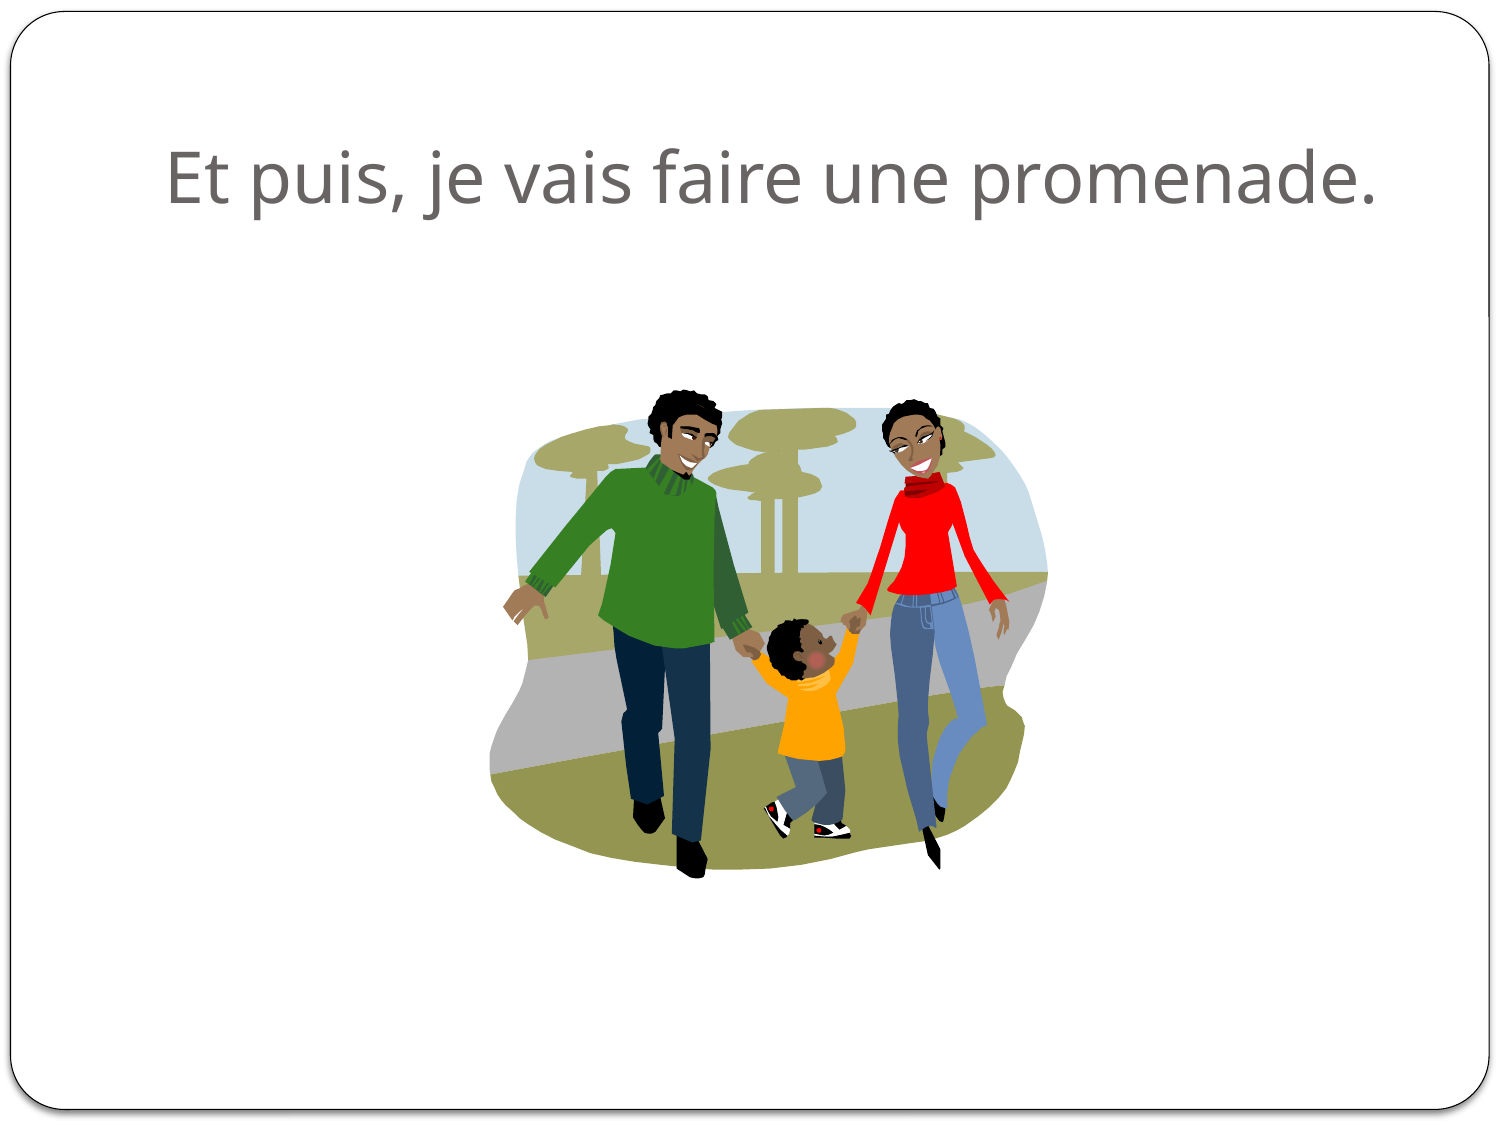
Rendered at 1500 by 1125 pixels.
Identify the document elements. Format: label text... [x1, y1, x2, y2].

picture [487, 387, 1051, 881]
title Et puis, je vais faire une promenade. [150, 45, 1425, 233]
